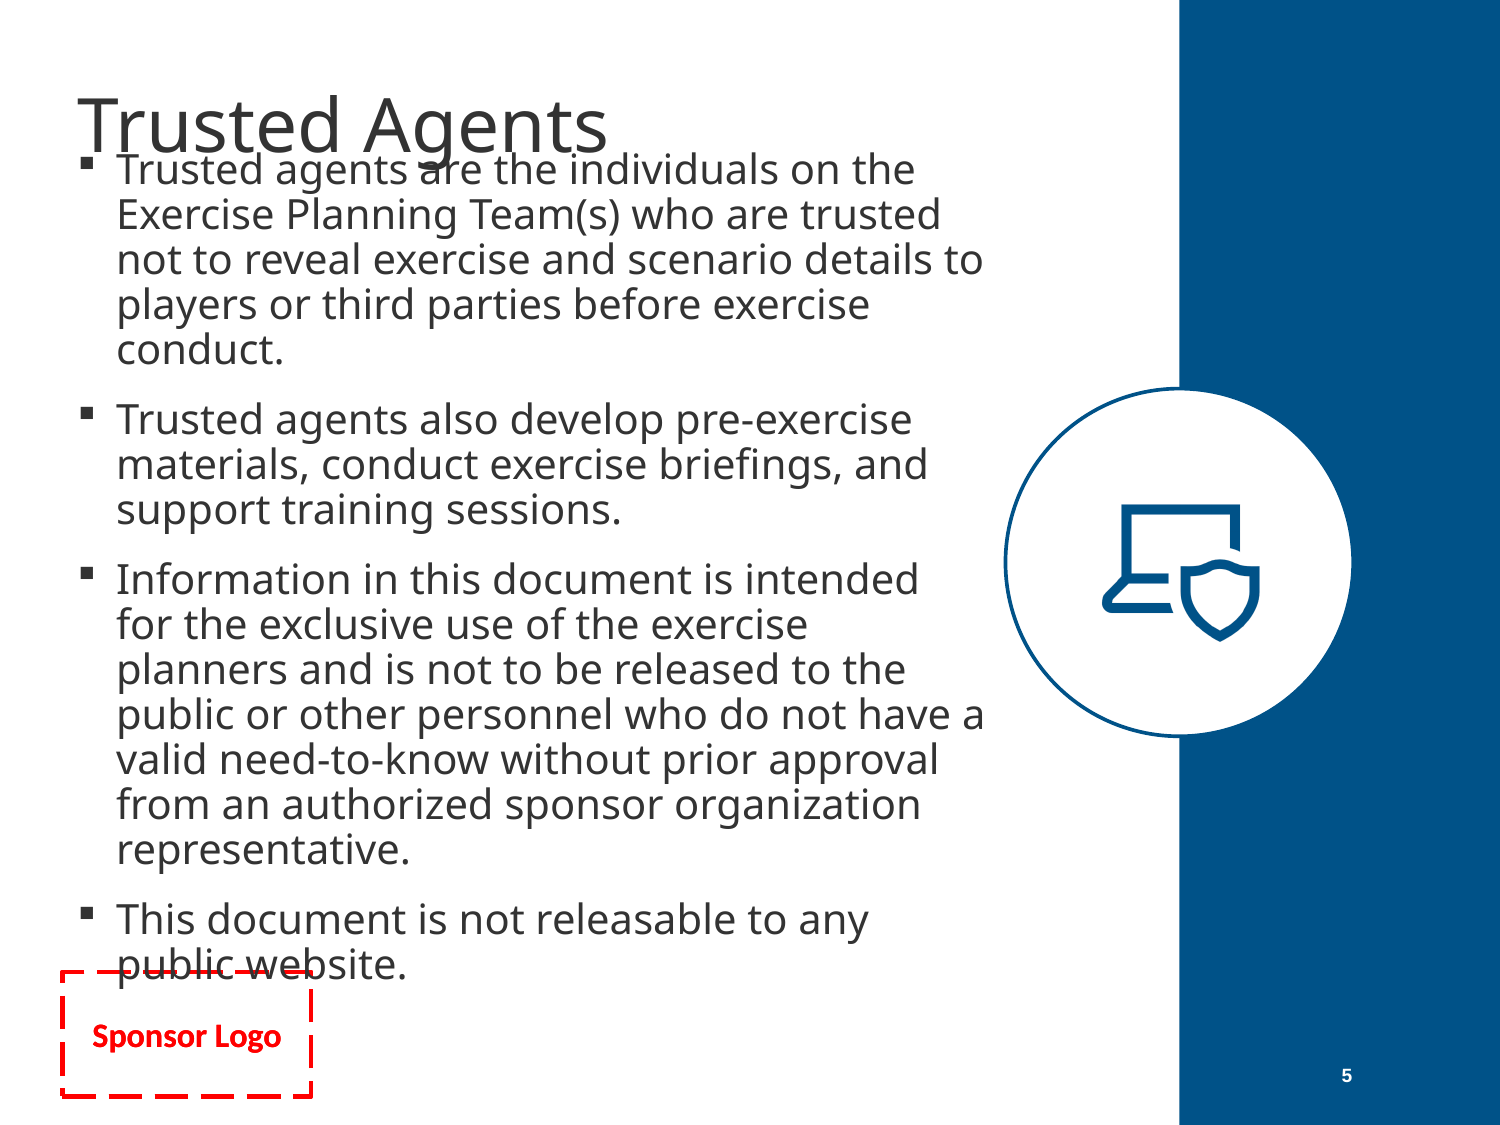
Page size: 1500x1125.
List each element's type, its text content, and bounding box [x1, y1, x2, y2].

text_box [1177, 0, 1500, 1125]
list Trusted agents are the individuals on the Exercise Planning Team(s) who are trusted not to reveal exercise and scenario details to players or third parties before exercise conduct. Trusted agents also develop pre-exercise materials, conduct exercise briefings, and support training sessions. Information in this document is intended for the exclusive use of the exercise planners and is not to be released to the public or other personnel who do not have a valid need-to-know without prior approval from an authorized sponsor organization representative. This document is not releasable to any public website. [62, 187, 1002, 950]
picture [1086, 469, 1275, 658]
title Trusted Agents [62, 72, 1045, 173]
text_box [1003, 386, 1356, 739]
slide_number 5 [1242, 1052, 1368, 1098]
